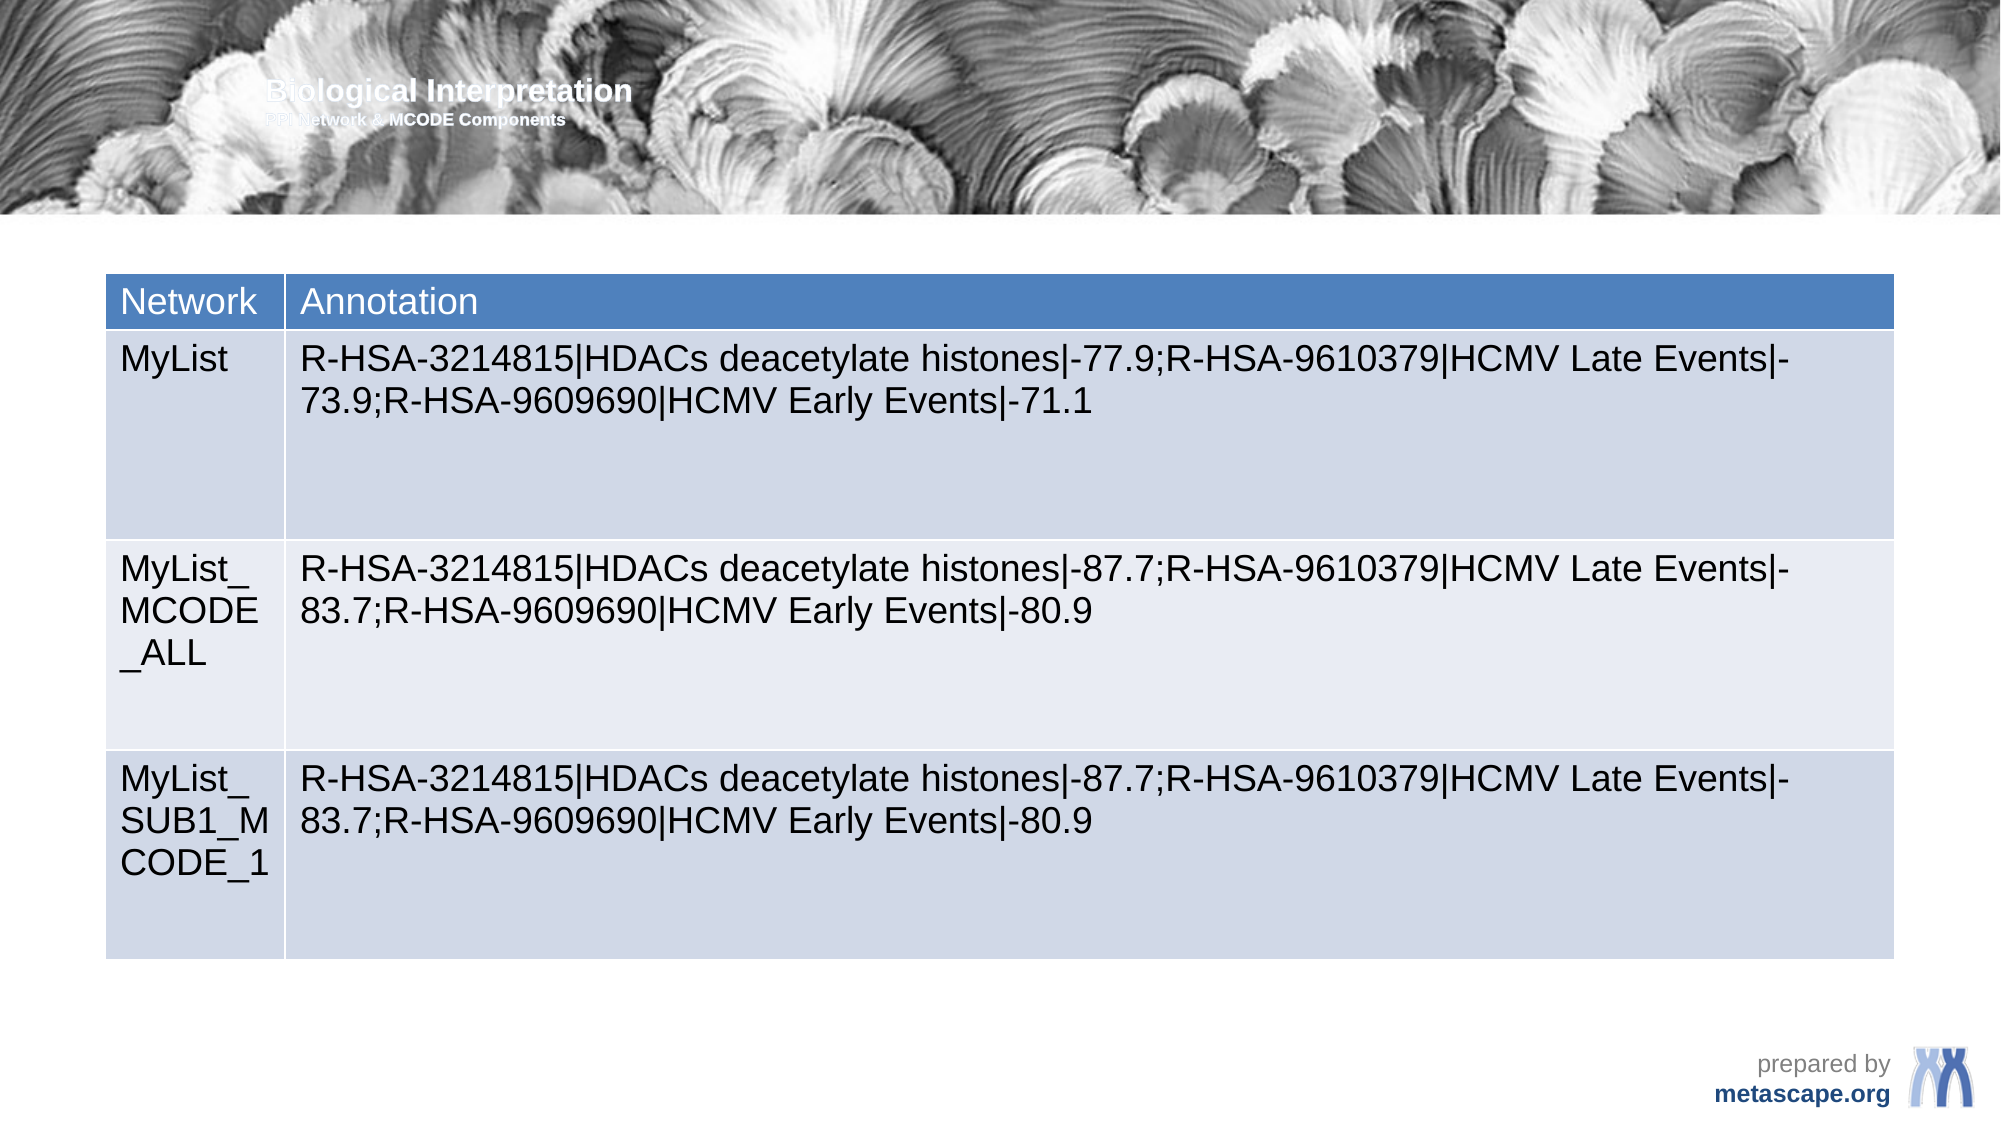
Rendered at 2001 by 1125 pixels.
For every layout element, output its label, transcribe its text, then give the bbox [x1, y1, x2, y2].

table_header Network [106, 274, 284, 329]
table_cell MyList [106, 331, 284, 539]
table_cell MyList_SUB1_MCODE_1 [106, 751, 284, 959]
picture [0, 0, 2001, 1125]
table_header Annotation [286, 274, 1894, 329]
table_cell R-HSA-3214815|HDACs deacetylate histones|-87.7;R-HSA-9610379|HCMV Late Events|-83.7;R-HSA-9609690|HCMV Early Events|-80.9 [286, 541, 1894, 749]
table_cell MyList_MCODE_ALL [106, 541, 284, 749]
table_cell R-HSA-3214815|HDACs deacetylate histones|-77.9;R-HSA-9610379|HCMV Late Events|-73.9;R-HSA-9609690|HCMV Early Events|-71.1 [286, 331, 1894, 539]
title Biological Interpretation PPI Network & MCODE Components [249, 61, 1600, 137]
table_cell R-HSA-3214815|HDACs deacetylate histones|-87.7;R-HSA-9610379|HCMV Late Events|-83.7;R-HSA-9609690|HCMV Early Events|-80.9 [286, 751, 1894, 959]
